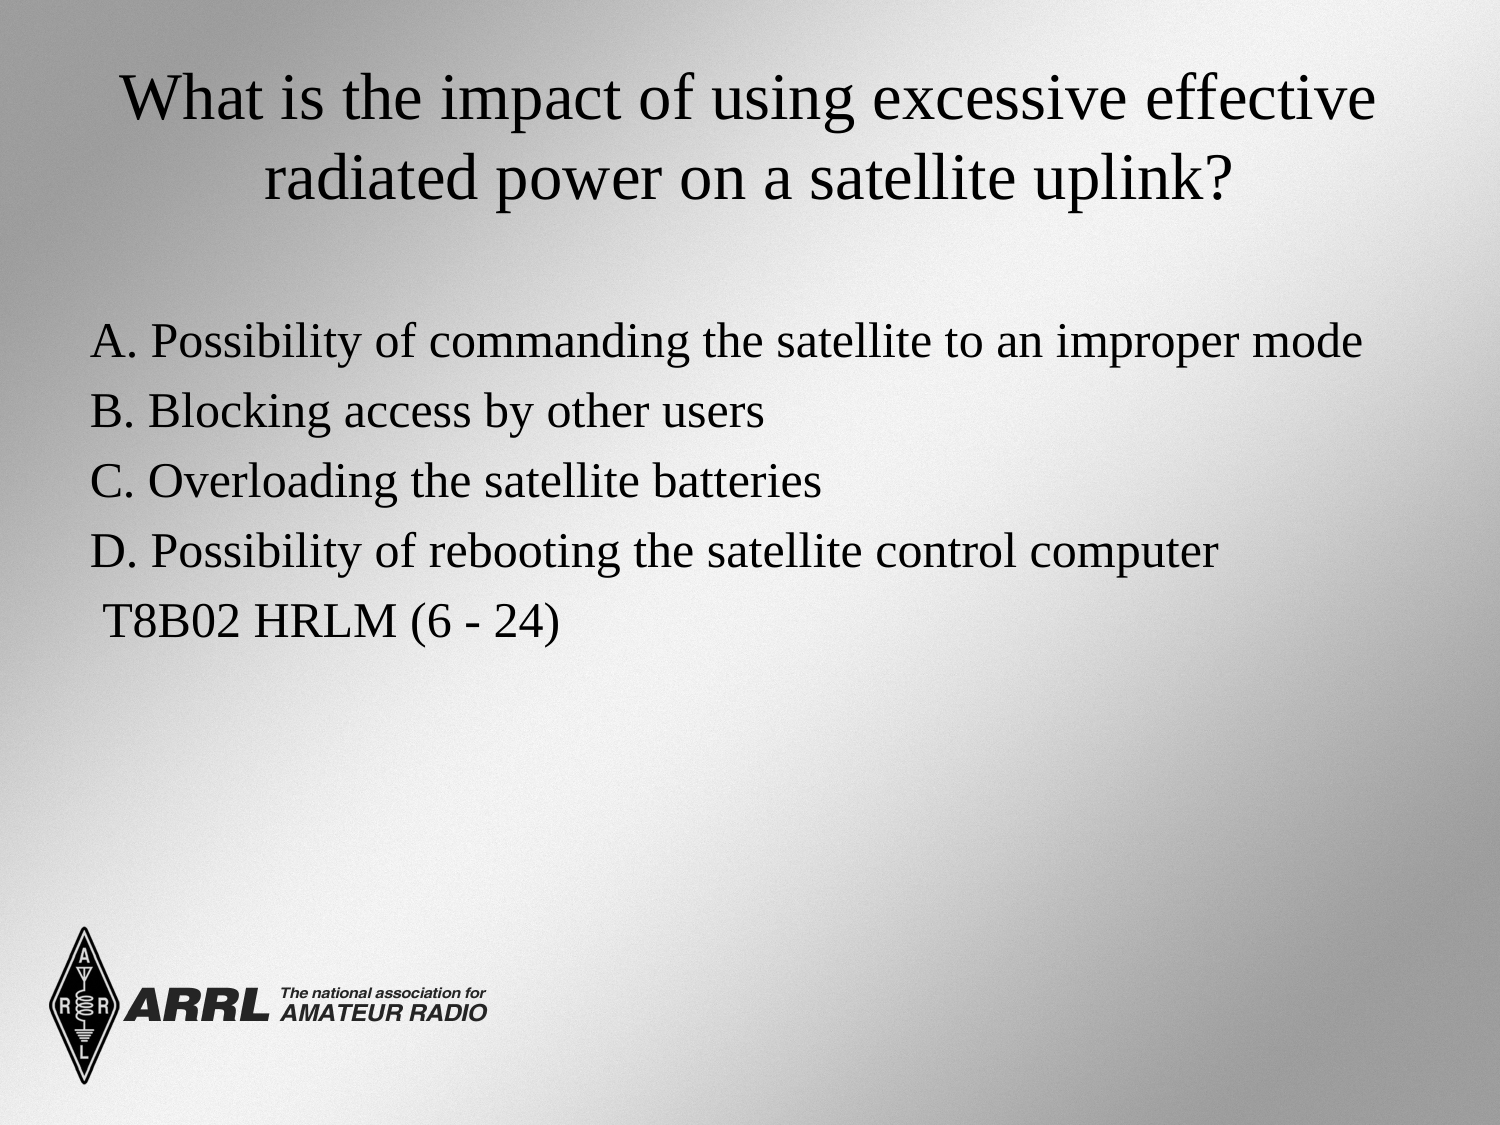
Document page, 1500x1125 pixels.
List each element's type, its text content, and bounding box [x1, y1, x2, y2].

title What is the impact of using excessive effective radiated power on a satellite uplink? [75, 45, 1425, 233]
list A. Possibility of commanding the satellite to an improper mode B. Blocking access by other users C. Overloading the satellite batteries D. Possibility of rebooting the satellite control computer T8B02 HRLM (6 - 24) [75, 299, 1425, 1005]
picture [0, 0, 1500, 1125]
